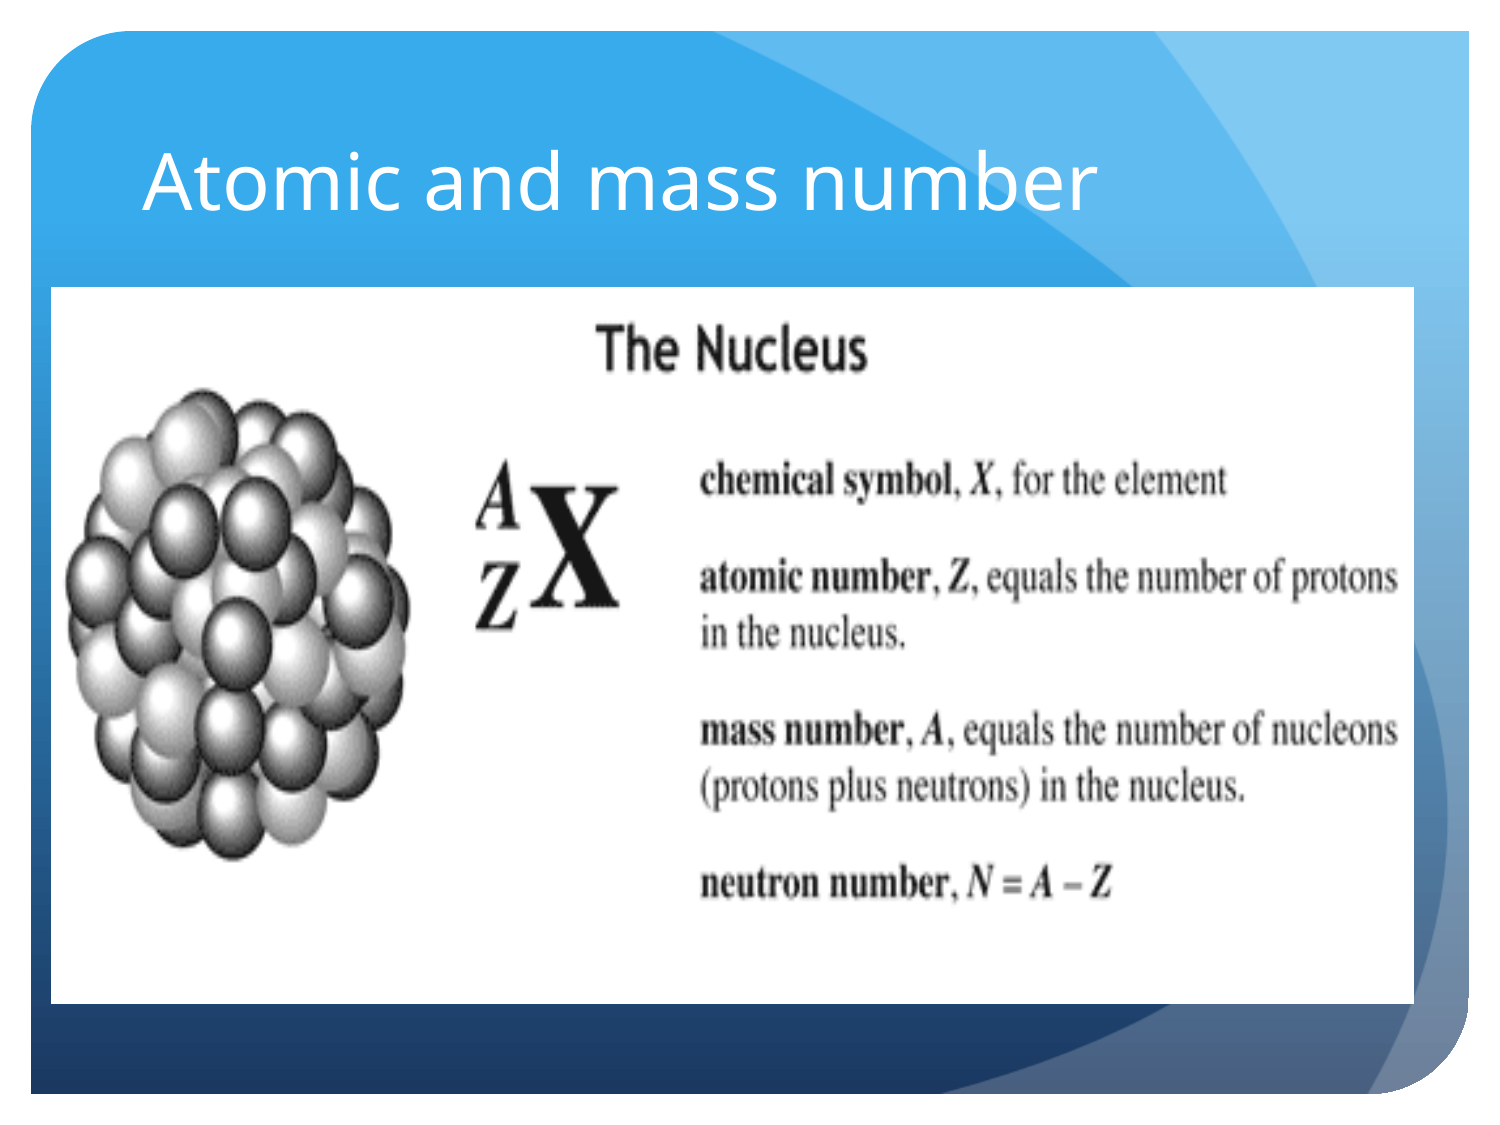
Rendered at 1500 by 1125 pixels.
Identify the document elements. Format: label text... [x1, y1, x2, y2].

title Atomic and mass number [127, 62, 1372, 234]
picture [24, 30, 1473, 1094]
